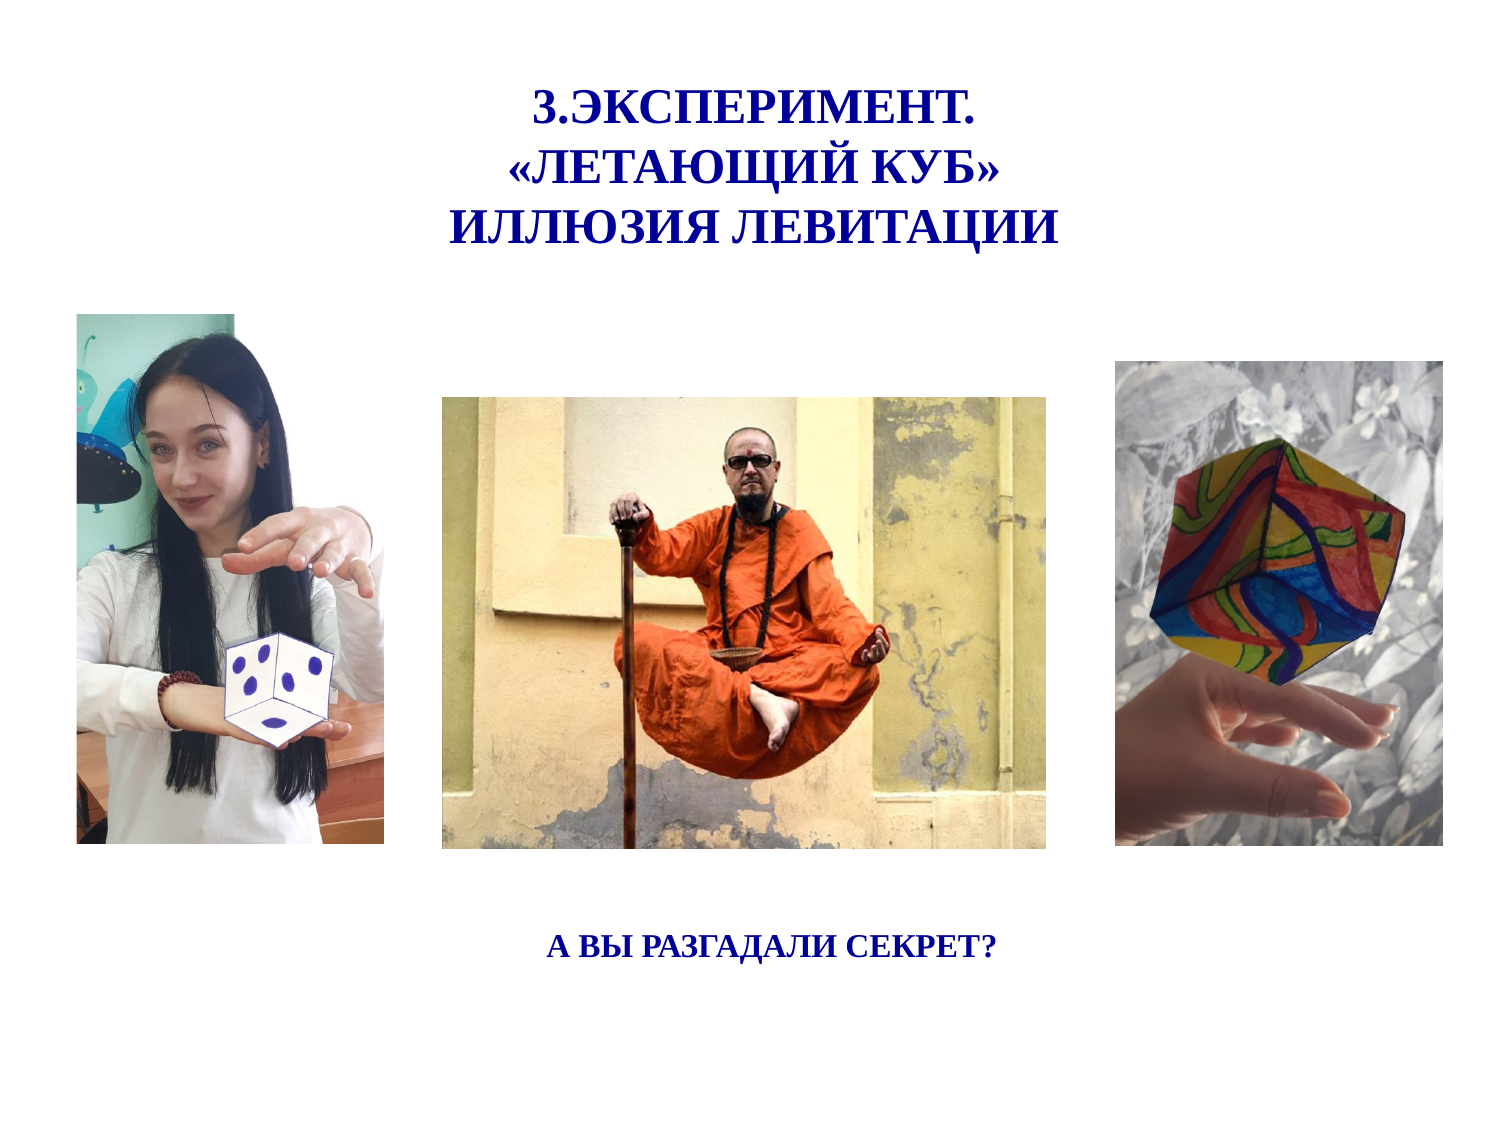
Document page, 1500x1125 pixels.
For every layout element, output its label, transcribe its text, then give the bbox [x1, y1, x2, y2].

picture [1115, 361, 1444, 847]
picture [442, 396, 1046, 850]
text_box А вы разгадали секрет? [531, 916, 1013, 972]
text_box 3.эксперимент. «летающий куб» Иллюзия левитации [312, 66, 1197, 262]
picture [76, 314, 385, 847]
